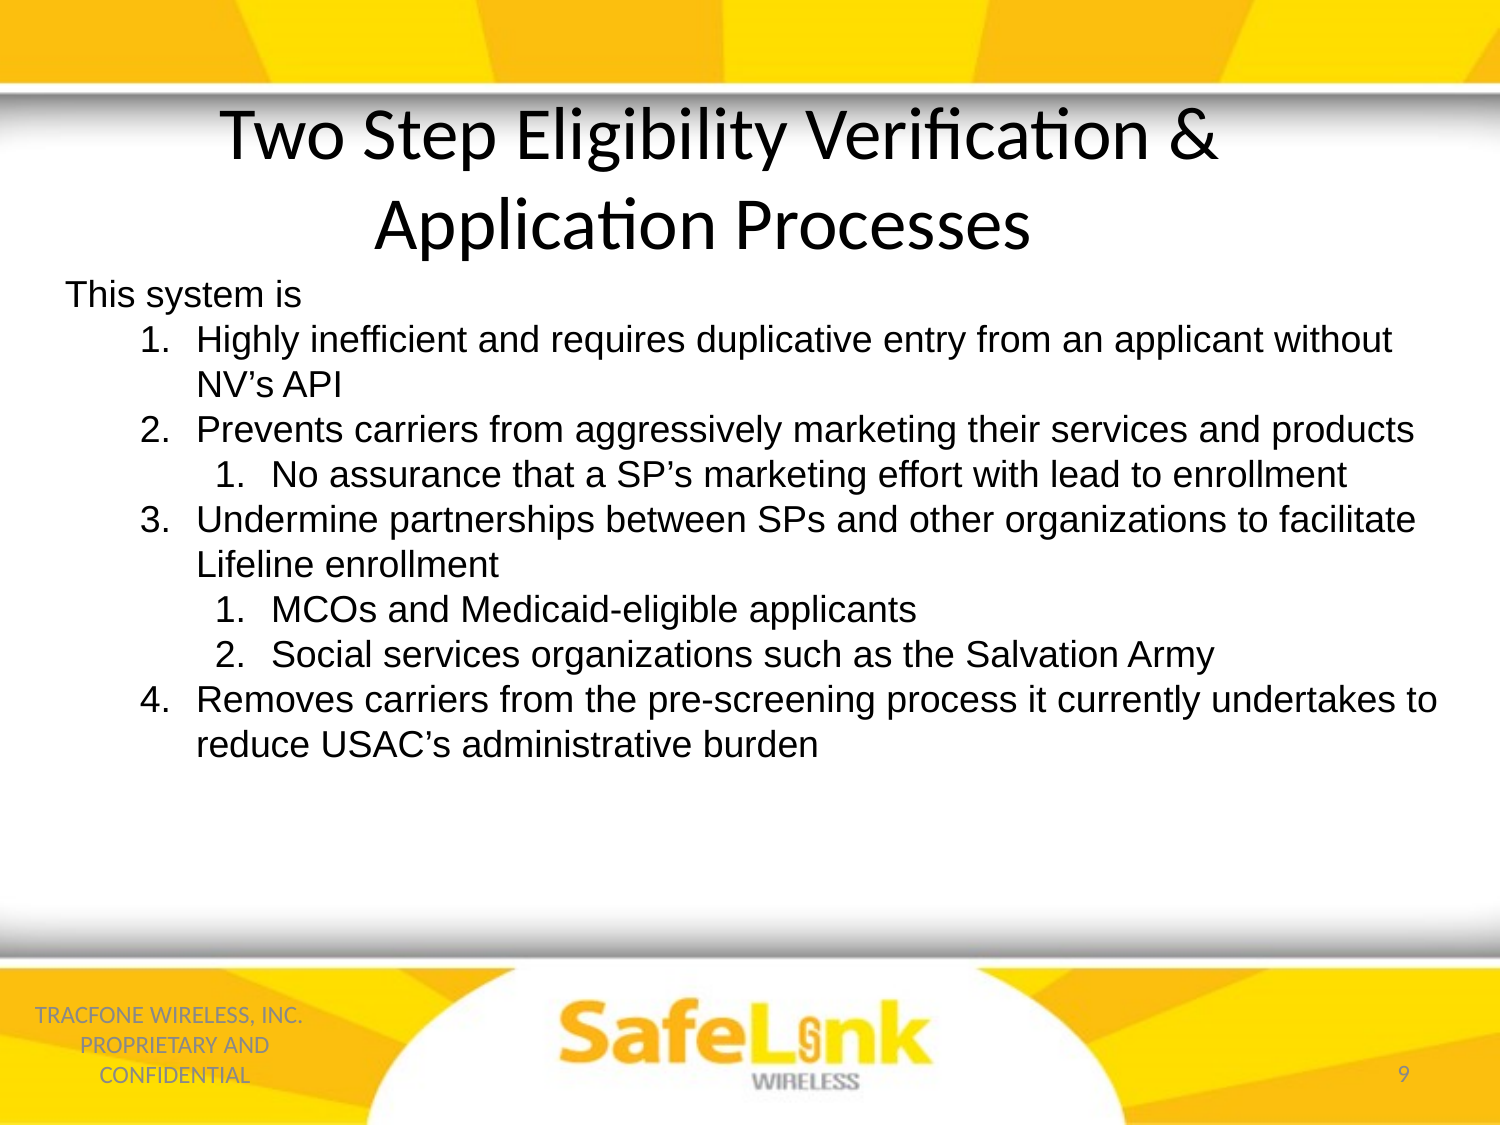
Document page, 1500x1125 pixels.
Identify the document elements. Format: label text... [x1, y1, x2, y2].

text_box This system is Highly inefficient and requires duplicative entry from an applicant without NV’s API Prevents carriers from aggressively marketing their services and products No assurance that a SP’s marketing effort with lead to enrollment Undermine partnerships between SPs and other organizations to facilitate Lifeline enrollment MCOs and Medicaid-eligible applicants Social services organizations such as the Salvation Army Removes carriers from the pre-screening process it currently undertakes to reduce USAC’s administrative burden [49, 262, 1475, 1033]
picture [0, 0, 1500, 1125]
text_box Two Step Eligibility Verification & Application Processes [32, 77, 1408, 250]
footer TRACFONE WIRELESS, INC. PROPRIETARY AND CONFIDENTIAL [0, 999, 350, 1088]
slide_number 9 [1074, 1042, 1425, 1103]
